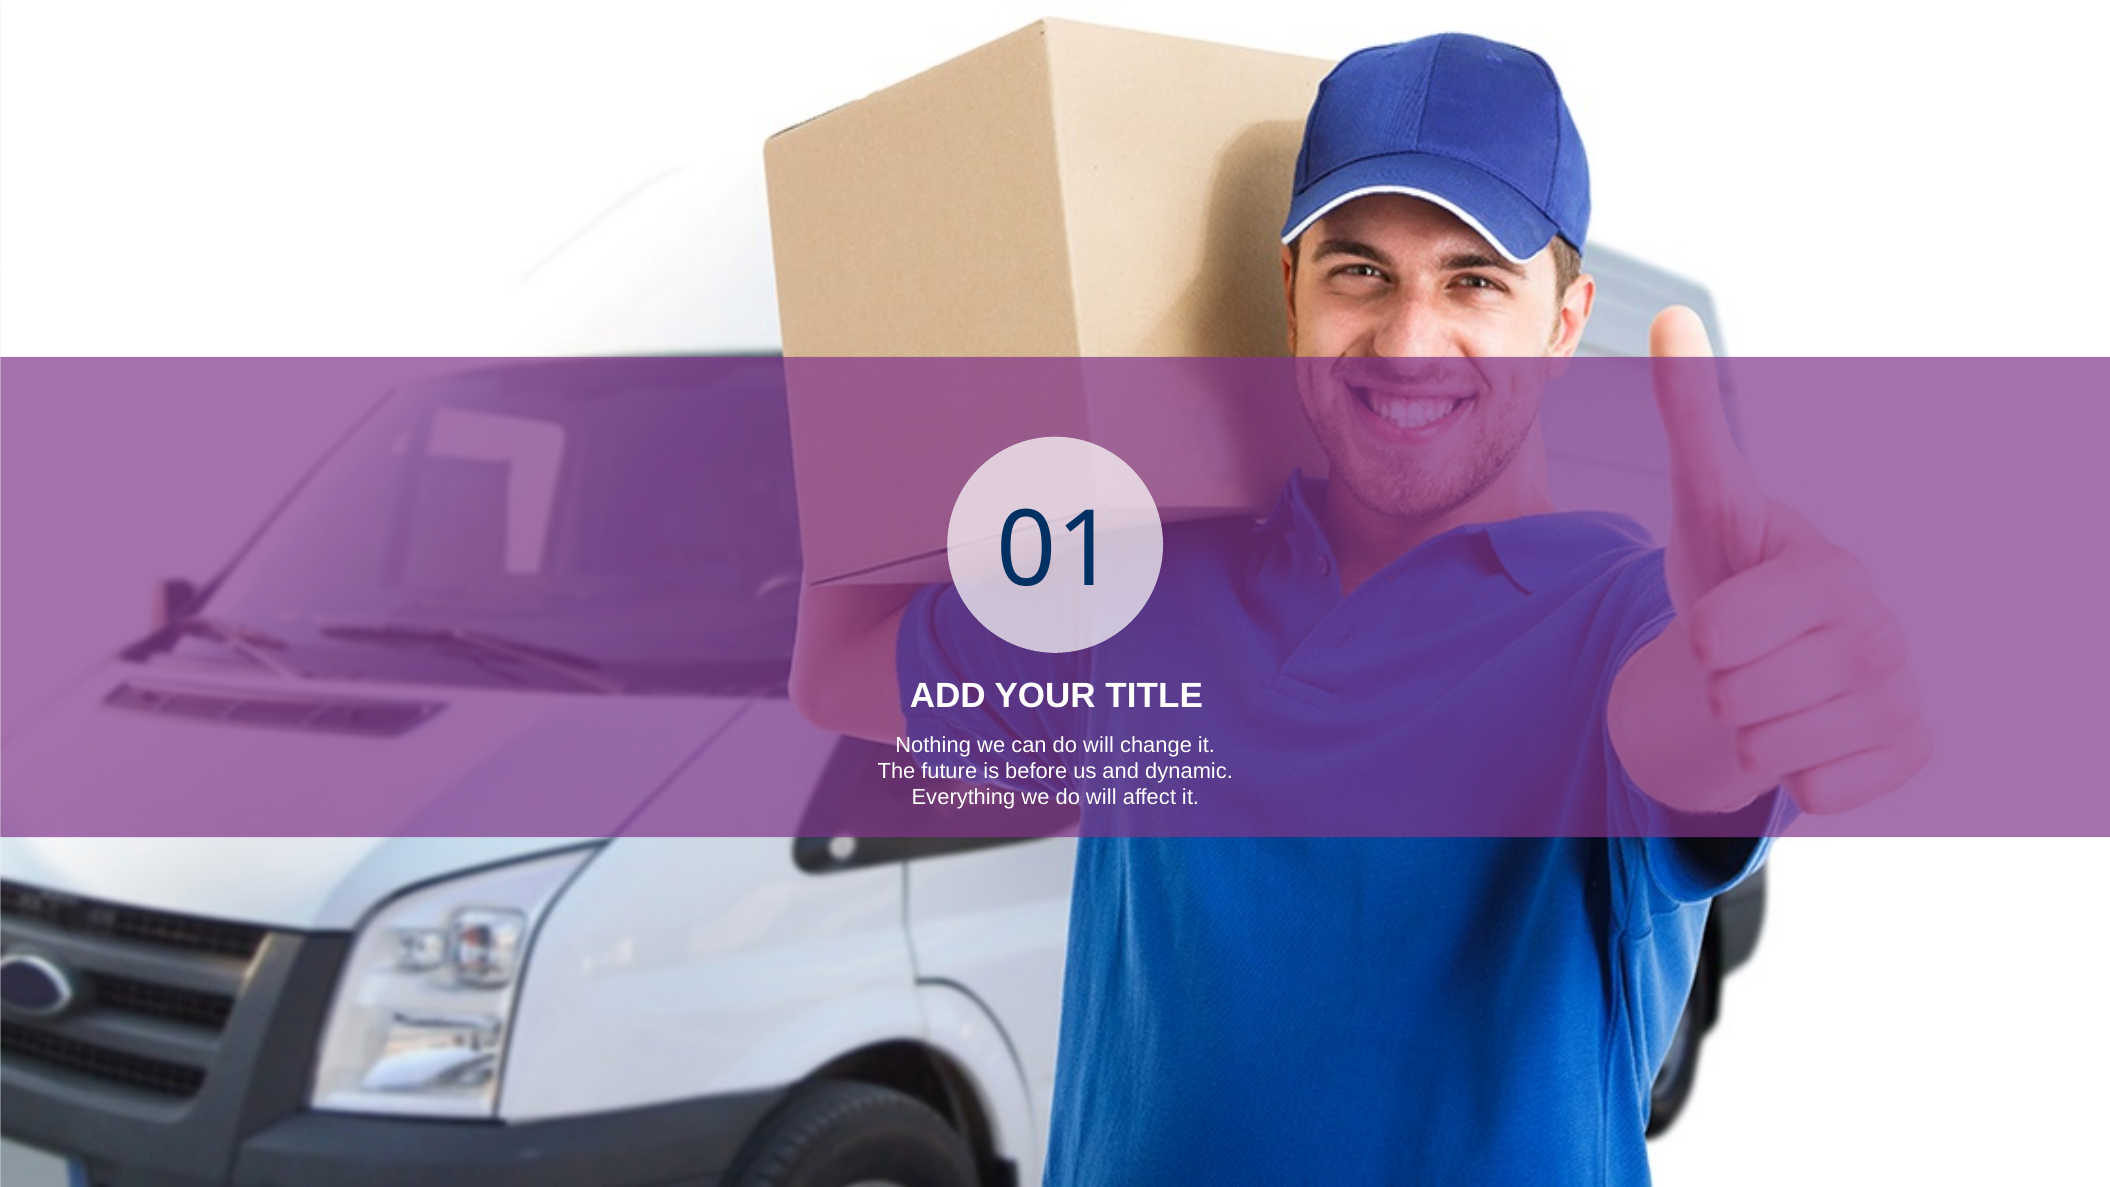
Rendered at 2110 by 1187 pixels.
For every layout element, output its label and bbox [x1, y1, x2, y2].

text_box [947, 436, 1164, 653]
text_box [0, 356, 2110, 838]
text_box [861, 665, 1253, 818]
text_box [0, 838, 2110, 1187]
text_box [0, 0, 2110, 356]
